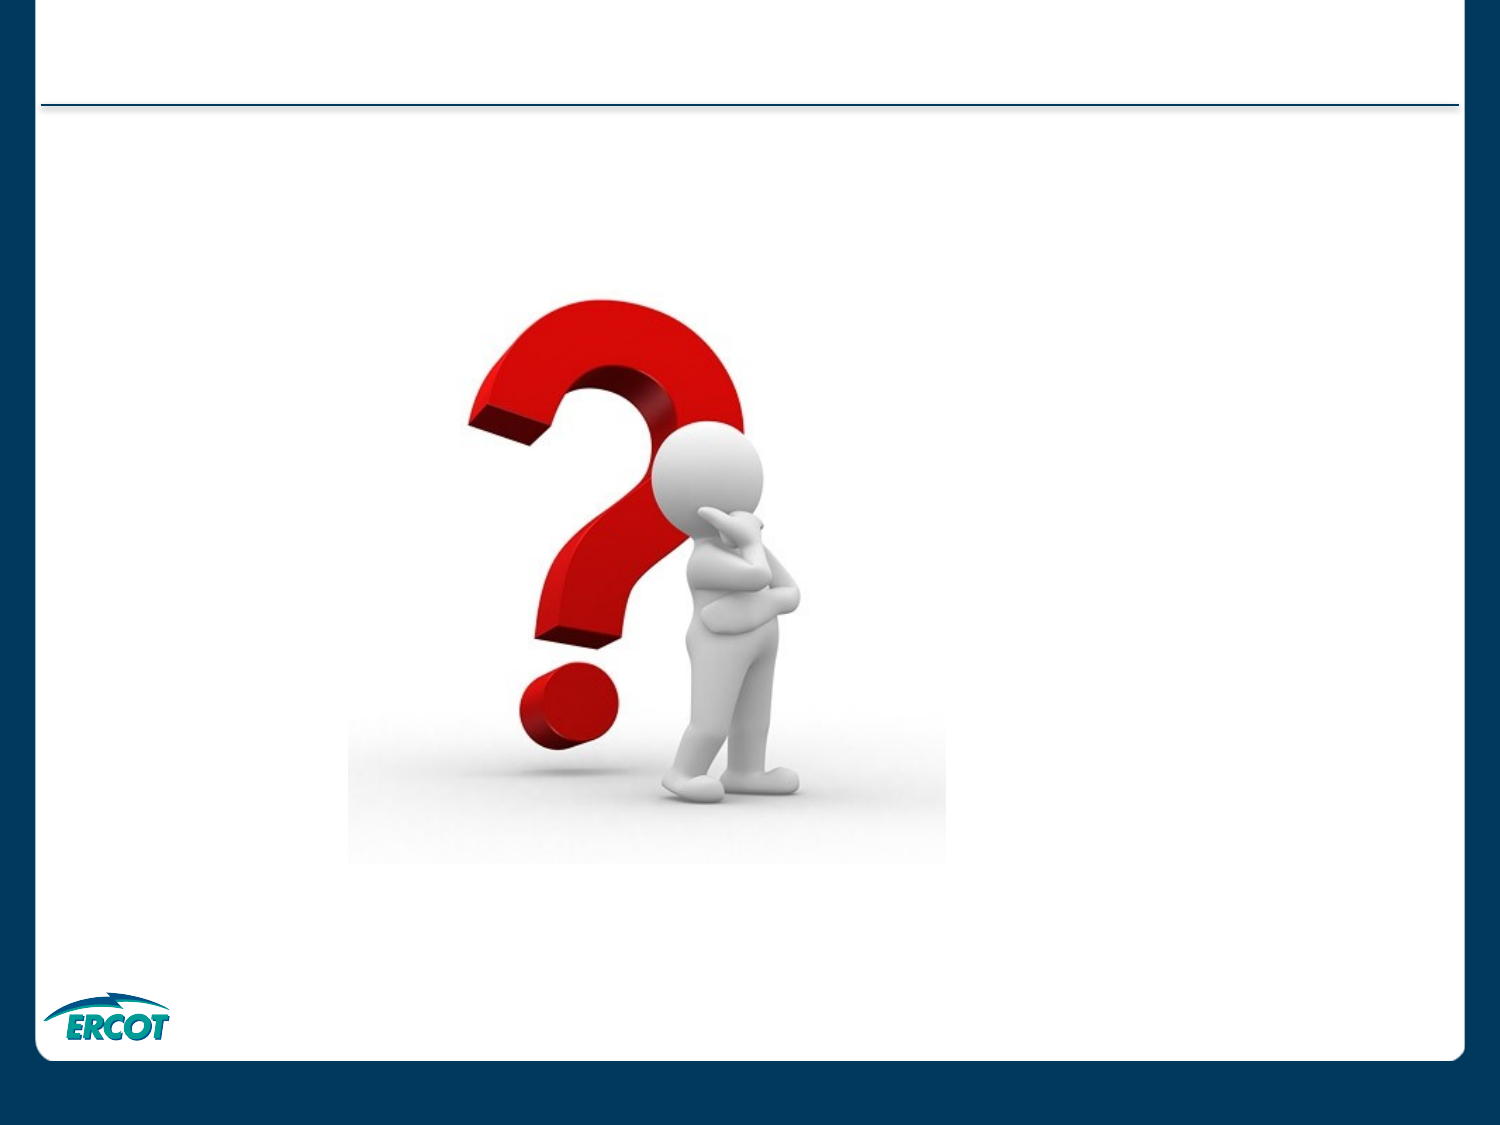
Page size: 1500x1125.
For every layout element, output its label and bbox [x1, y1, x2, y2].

list [348, 267, 946, 864]
picture [40, 988, 175, 1045]
